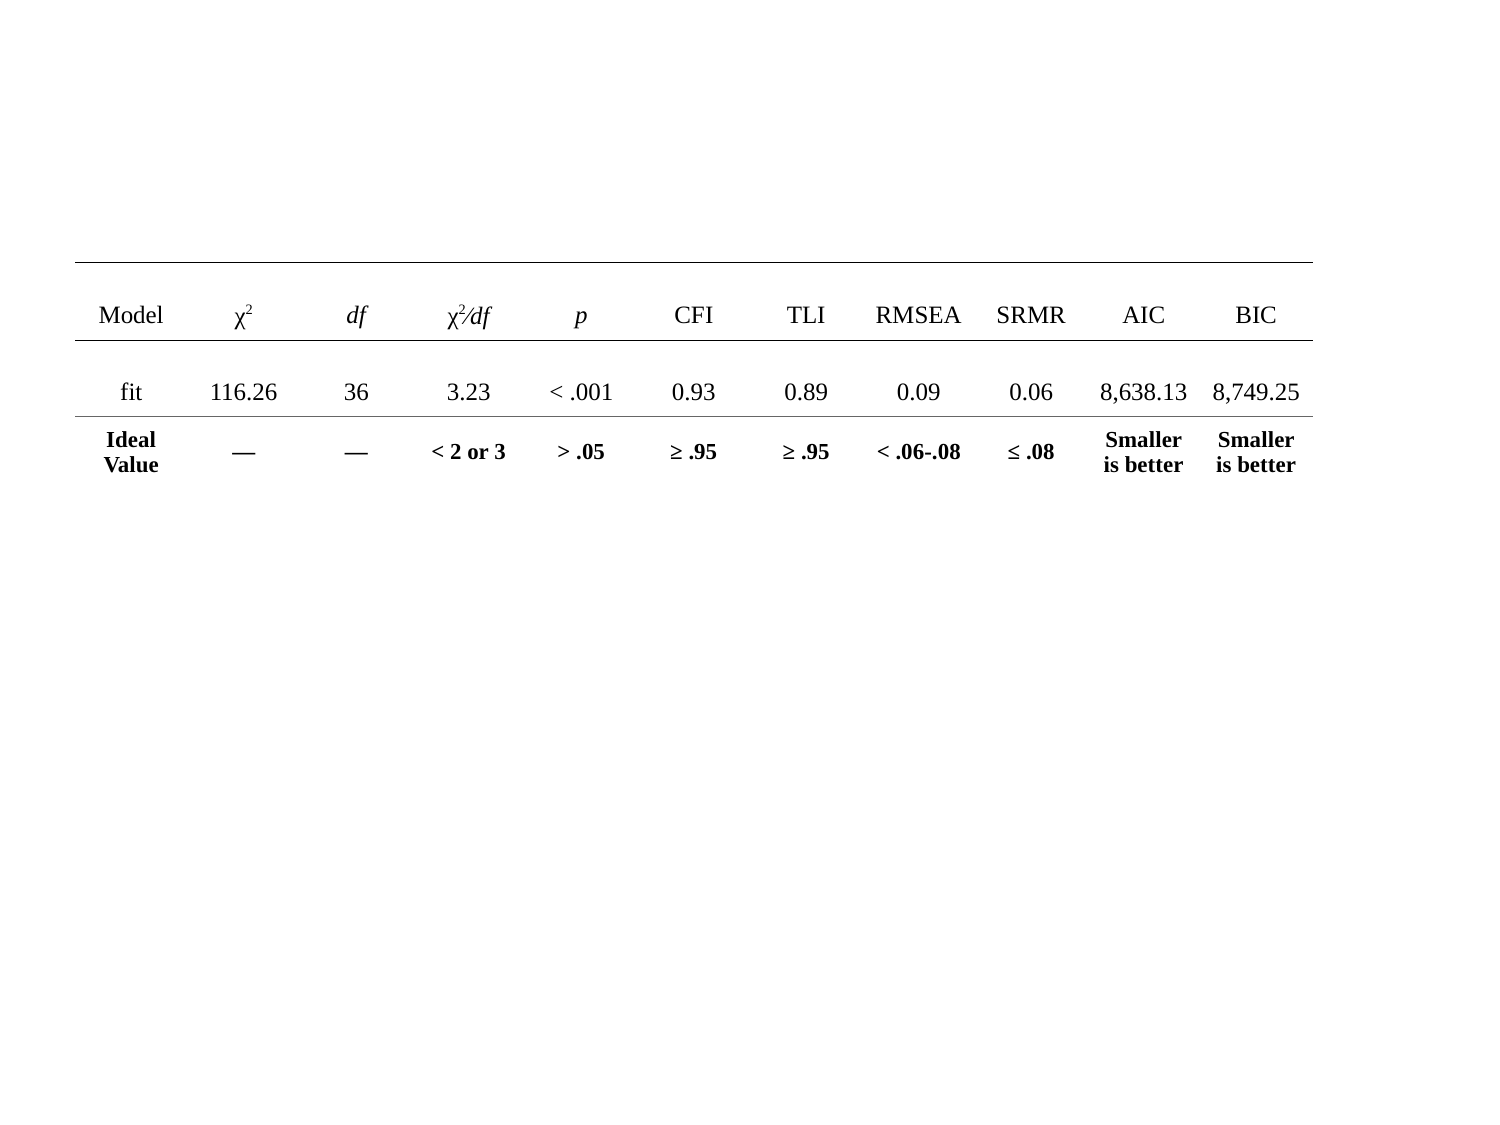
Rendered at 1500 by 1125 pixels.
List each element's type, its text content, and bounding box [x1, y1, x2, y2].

table_cell fit [75, 341, 188, 416]
table_cell 0.09 [863, 341, 975, 416]
table_cell ≤ .08 [975, 417, 1088, 488]
table_cell 36 [300, 341, 413, 416]
table_header df [300, 263, 413, 340]
table_cell < .001 [525, 341, 638, 416]
table_header Model [75, 263, 188, 340]
table_cell Ideal Value [75, 417, 188, 488]
table_cell Smaller is better [1200, 417, 1313, 488]
table_cell ≥ .95 [638, 417, 750, 488]
table_cell 116.26 [188, 341, 300, 416]
table_cell — [300, 417, 413, 488]
table_header SRMR [975, 263, 1088, 340]
table_cell > .05 [525, 417, 638, 488]
table_cell 8,749.25 [1200, 341, 1313, 416]
table_header BIC [1200, 263, 1313, 340]
table_header TLI [750, 263, 863, 340]
table_header AIC [1088, 263, 1200, 340]
table_cell ≥ .95 [750, 417, 863, 488]
table_cell 0.93 [638, 341, 750, 416]
table_header p [525, 263, 638, 340]
table_header CFI [638, 263, 750, 340]
table_cell 0.06 [975, 341, 1088, 416]
table_header χ2∕df [413, 263, 525, 340]
table_cell 0.89 [750, 341, 863, 416]
table_cell — [188, 417, 300, 488]
table_header RMSEA [863, 263, 975, 340]
table_cell < .06-.08 [863, 417, 975, 488]
table_cell 3.23 [413, 341, 525, 416]
table_cell < 2 or 3 [413, 417, 525, 488]
table_cell Smaller is better [1088, 417, 1200, 488]
table_cell 8,638.13 [1088, 341, 1200, 416]
table_header χ2 [188, 263, 300, 340]
